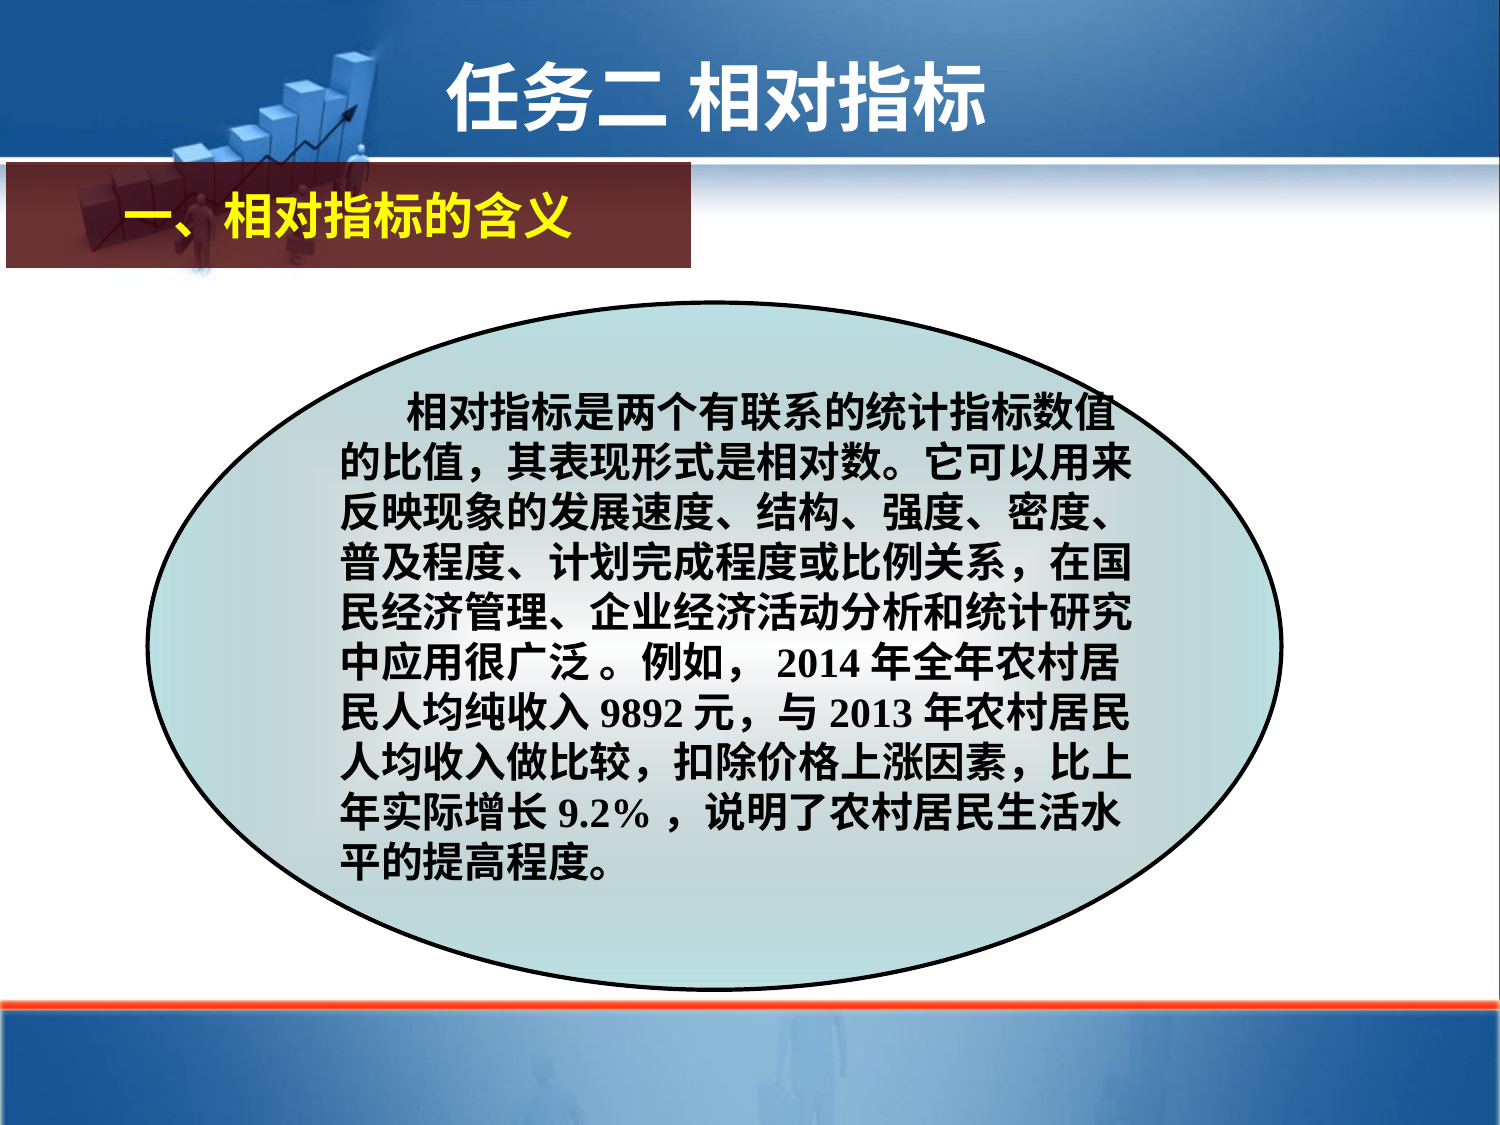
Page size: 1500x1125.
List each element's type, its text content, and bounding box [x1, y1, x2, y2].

text_box 相对指标是两个有联系的统计指标数值的比值，其表现形式是相对数。它可以用来反映现象的发展速度、结构、强度、密度、普及程度、计划完成程度或比例关系，在国民经济管理、企业经济活动分析和统计研究中应用很广泛 。例如，2014年全年农村居民人均纯收入9892元，与2013年农村居民人均收入做比较，扣除价格上涨因素，比上年实际增长9.2%，说明了农村居民生活水平的提高程度。 [324, 378, 1164, 894]
picture [0, 0, 1500, 1125]
text_box 一、相对指标的含义 [6, 162, 691, 268]
text_box 任务二 相对指标 [395, 42, 1500, 148]
text_box [360, 302, 1069, 378]
text_box [147, 397, 1108, 990]
text_box [1164, 436, 1282, 856]
